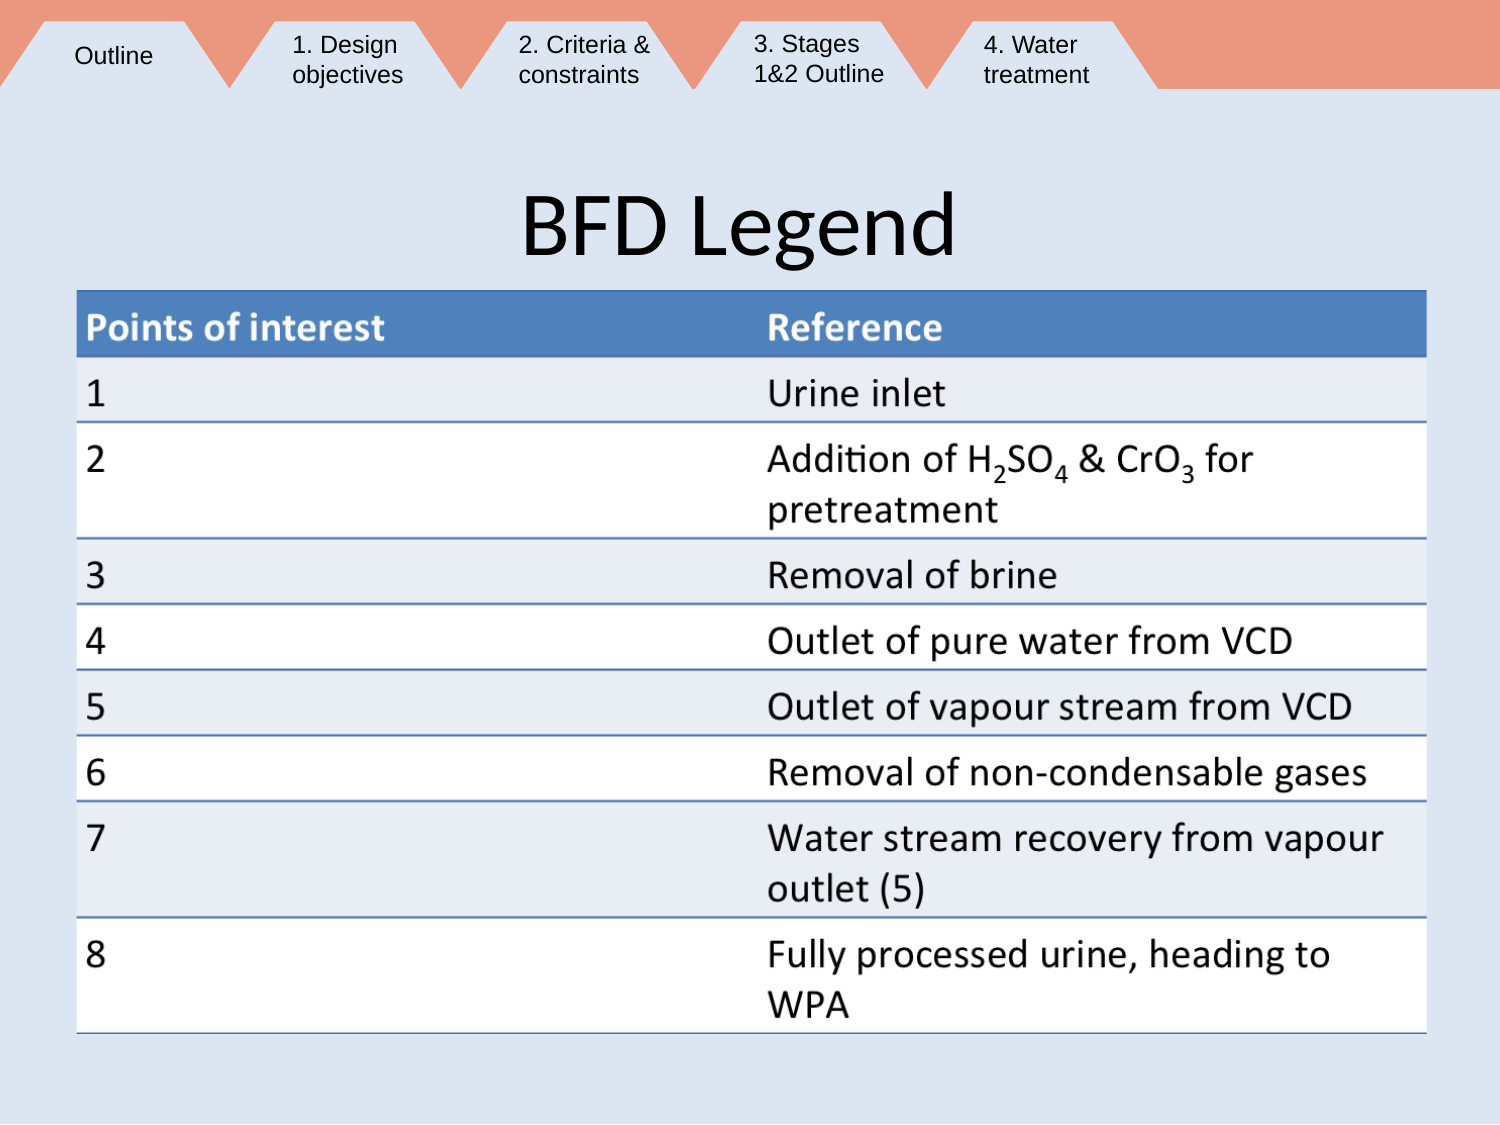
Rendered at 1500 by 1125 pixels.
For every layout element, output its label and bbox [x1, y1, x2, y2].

picture [0, 0, 1500, 1117]
list [76, 290, 1427, 1034]
